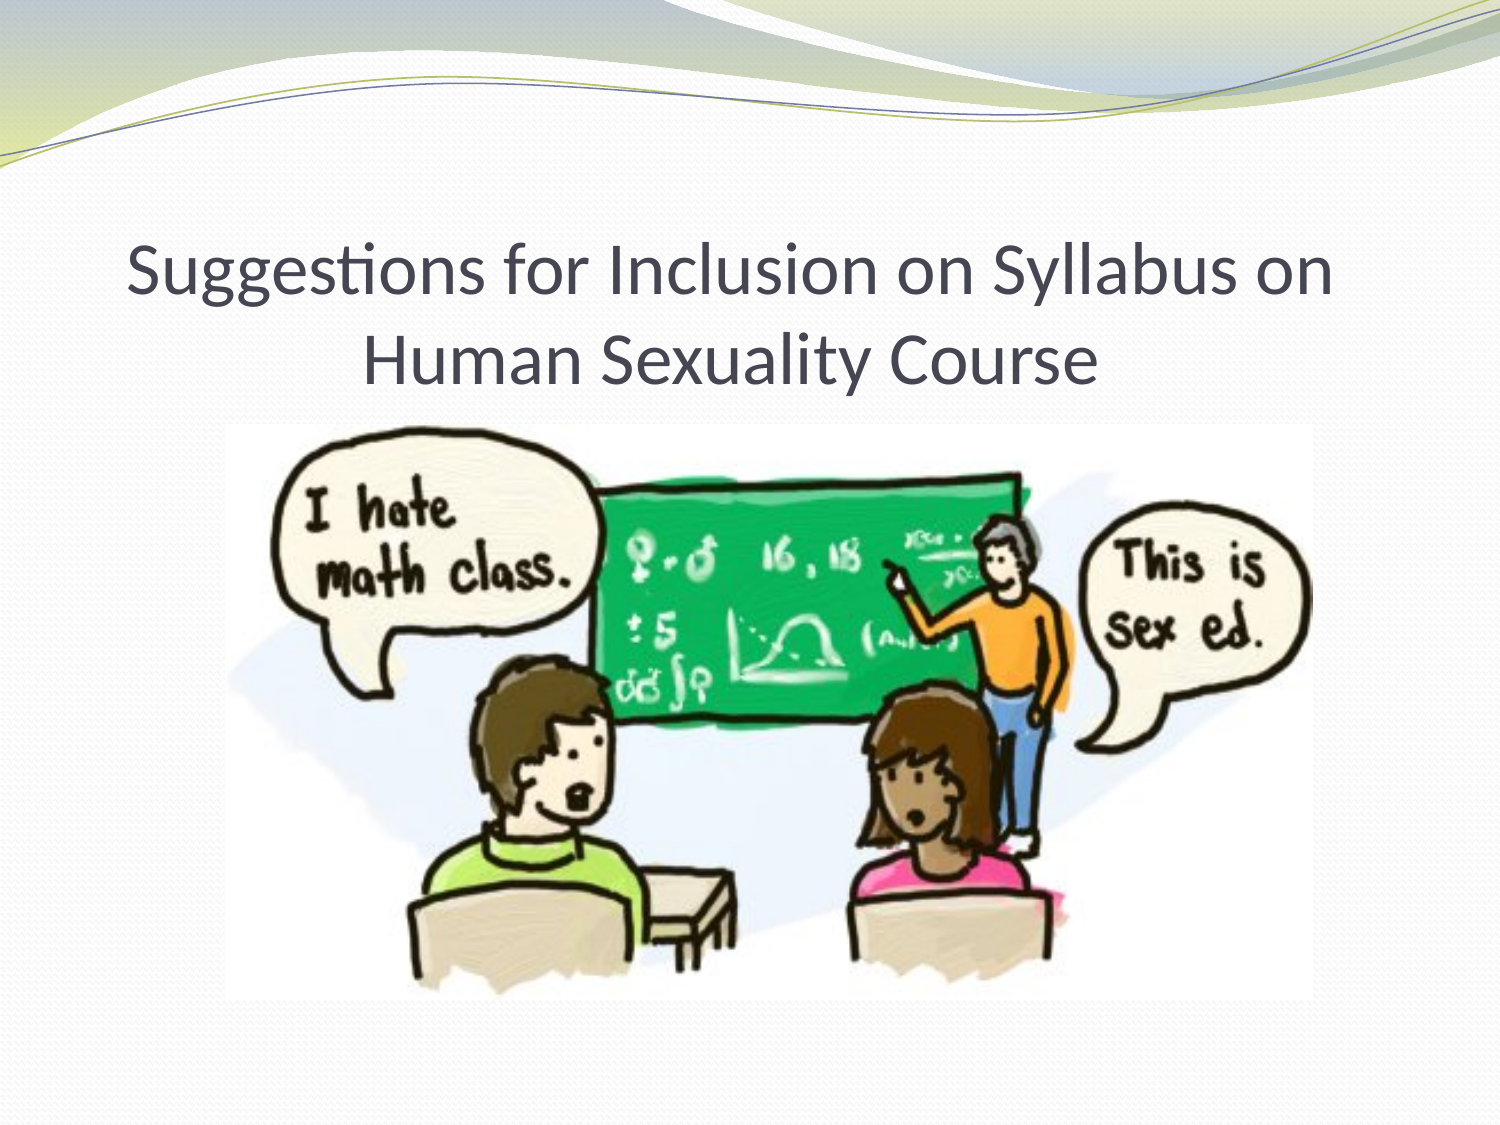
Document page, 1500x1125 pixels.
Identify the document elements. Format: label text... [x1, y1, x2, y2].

picture [224, 424, 1313, 1001]
title Suggestions for Inclusion on Syllabus on Human Sexuality Course [50, 200, 1413, 400]
